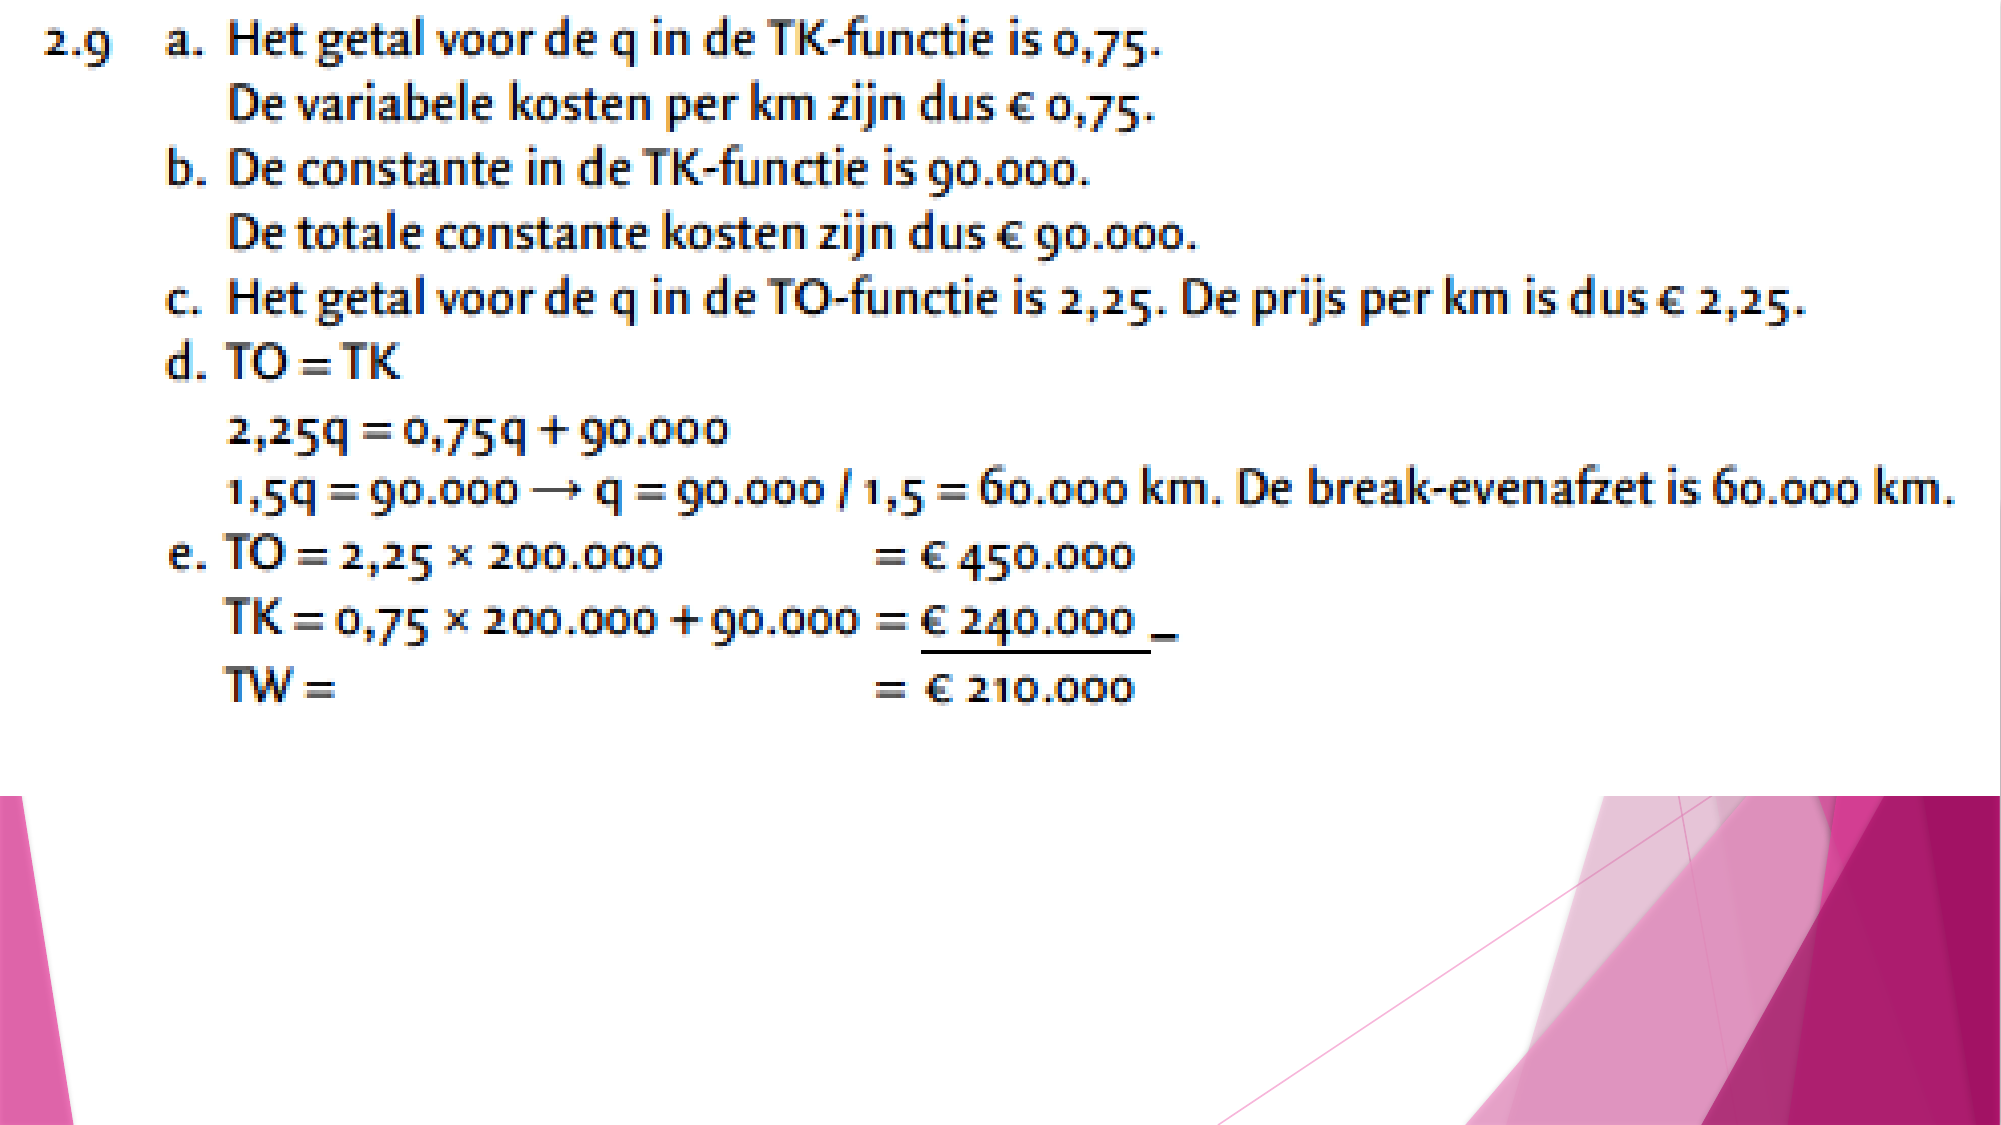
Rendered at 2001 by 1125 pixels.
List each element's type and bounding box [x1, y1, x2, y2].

picture [0, 0, 2000, 797]
